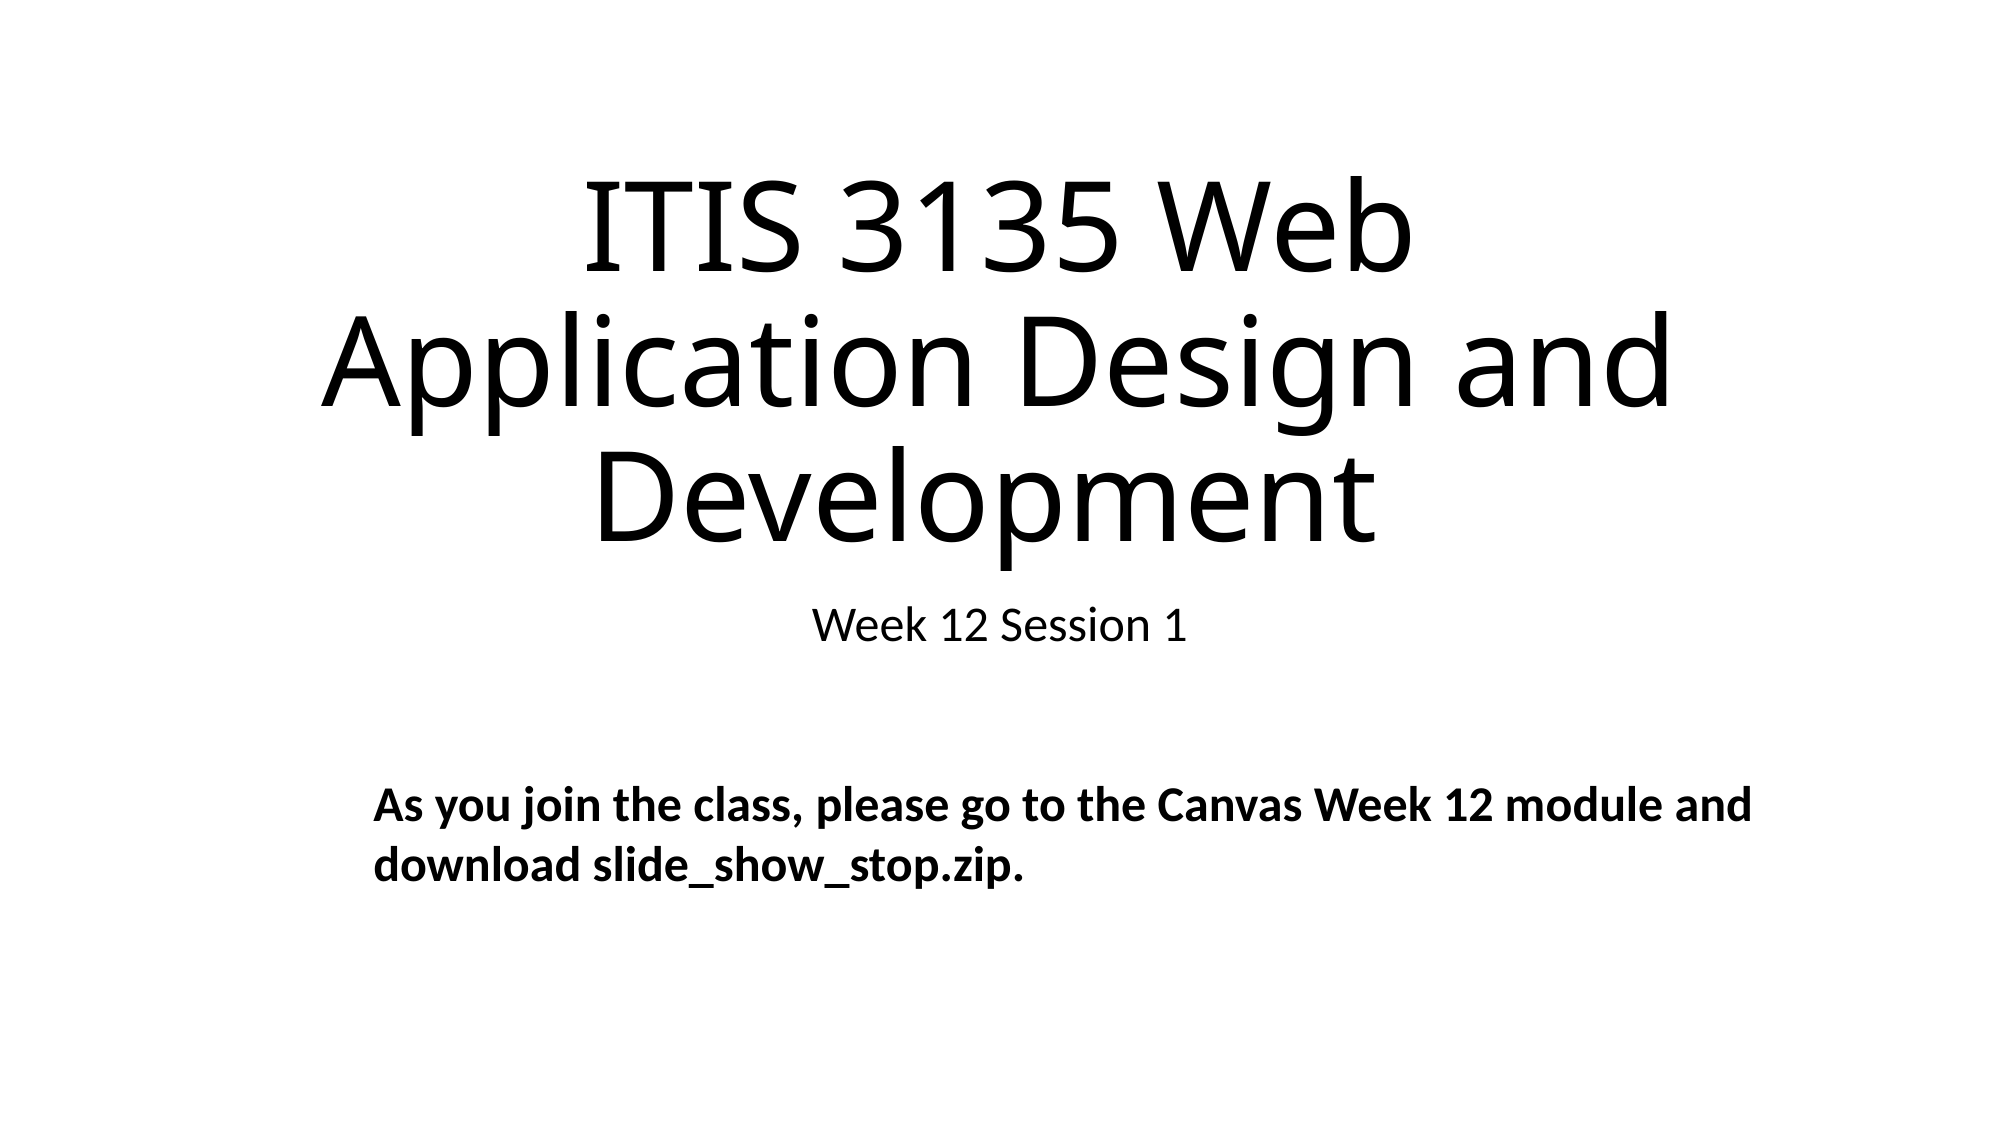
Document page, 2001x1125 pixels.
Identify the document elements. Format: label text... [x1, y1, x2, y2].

text_box As you join the class, please go to the Canvas Week 12 module and download slide_show_stop.zip. [358, 764, 1769, 899]
title ITIS 3135 Web Application Design and Development [249, 184, 1750, 576]
subtitle Week 12 Session 1 [249, 590, 1750, 682]
